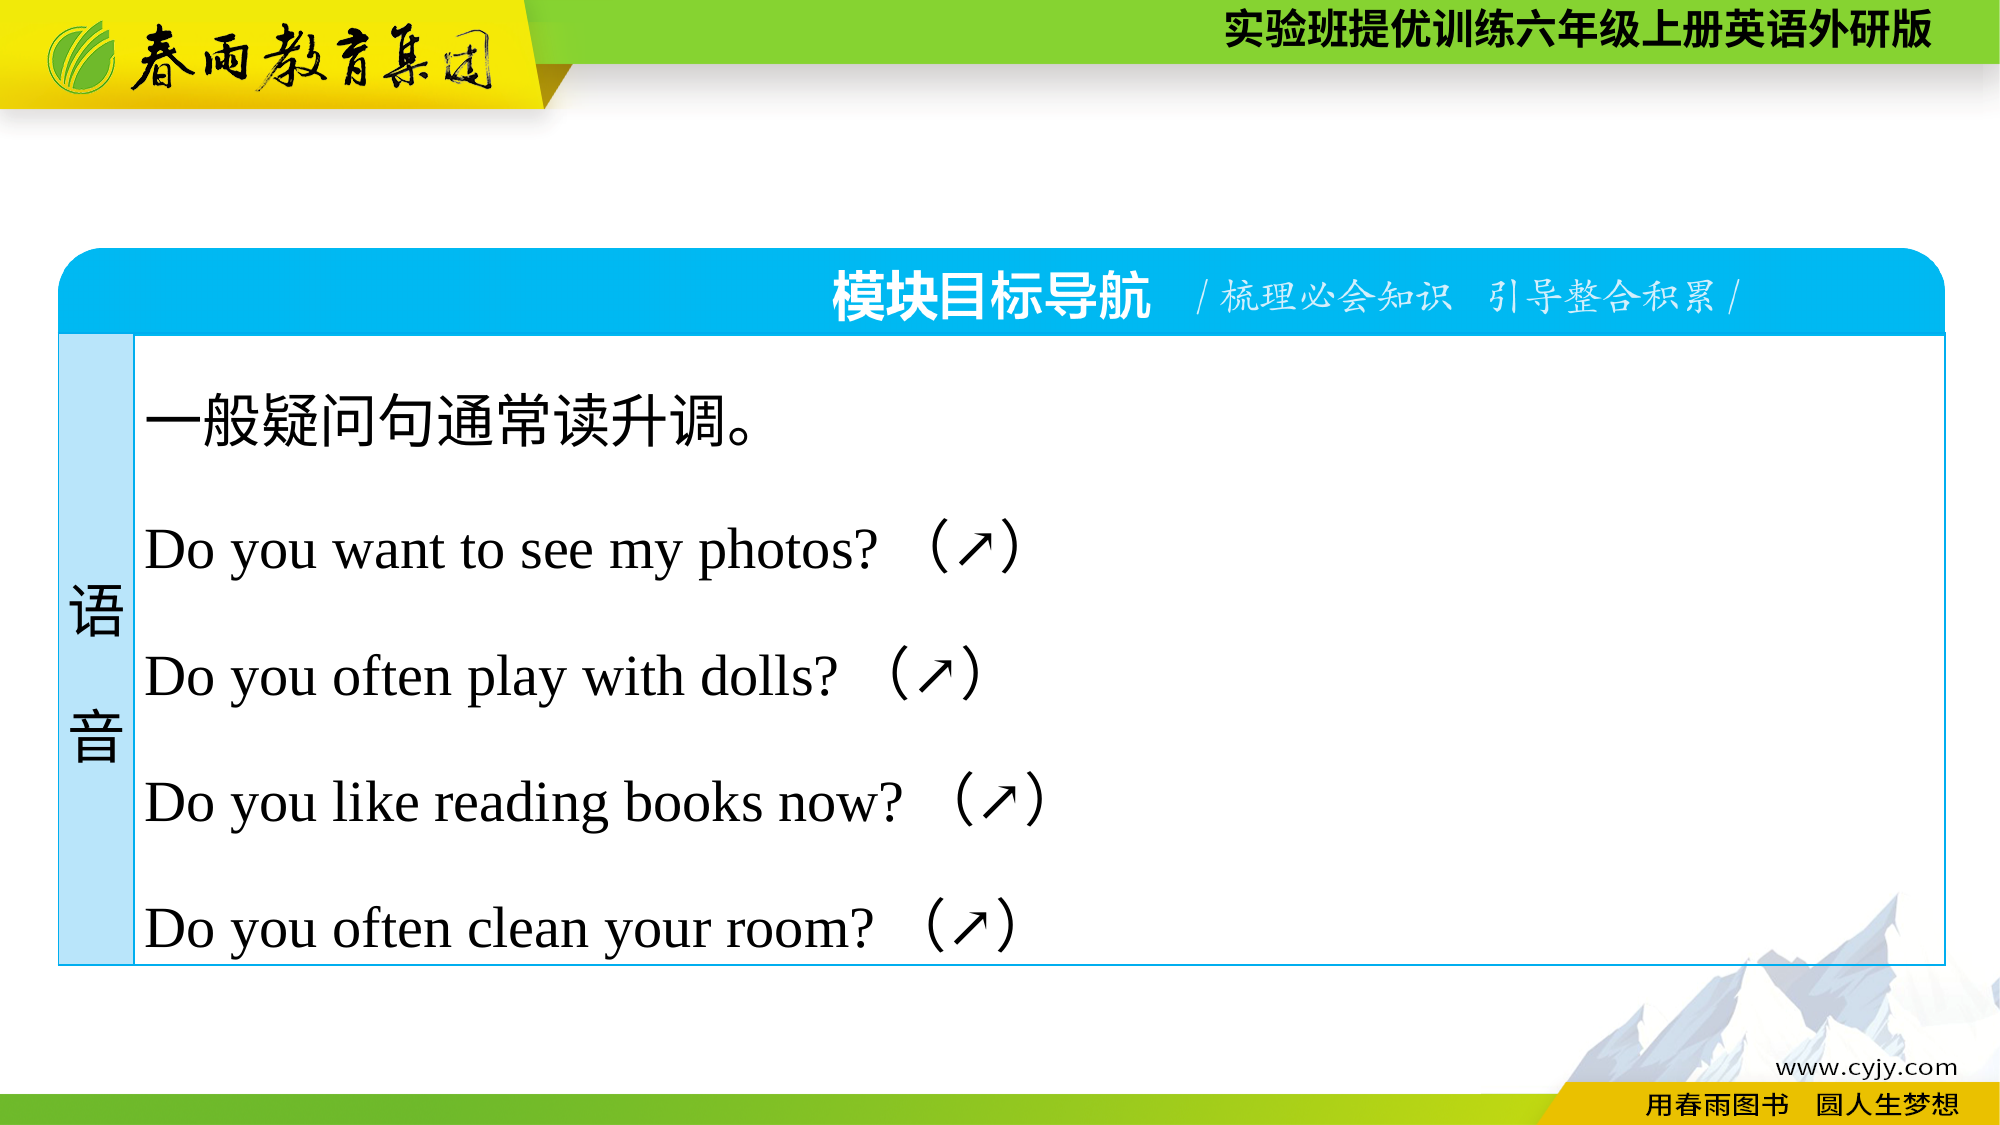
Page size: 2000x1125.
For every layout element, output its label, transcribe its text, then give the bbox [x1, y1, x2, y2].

table_header 语 音 [59, 346, 133, 964]
table_header 一般疑问句通常读升调。 Do you want to see my photos?（↗） Do you often play with dolls?（↗） Do you like reading books now?（↗） Do you often clean your room?（↗） [135, 347, 1944, 964]
picture [0, 0, 2000, 1125]
